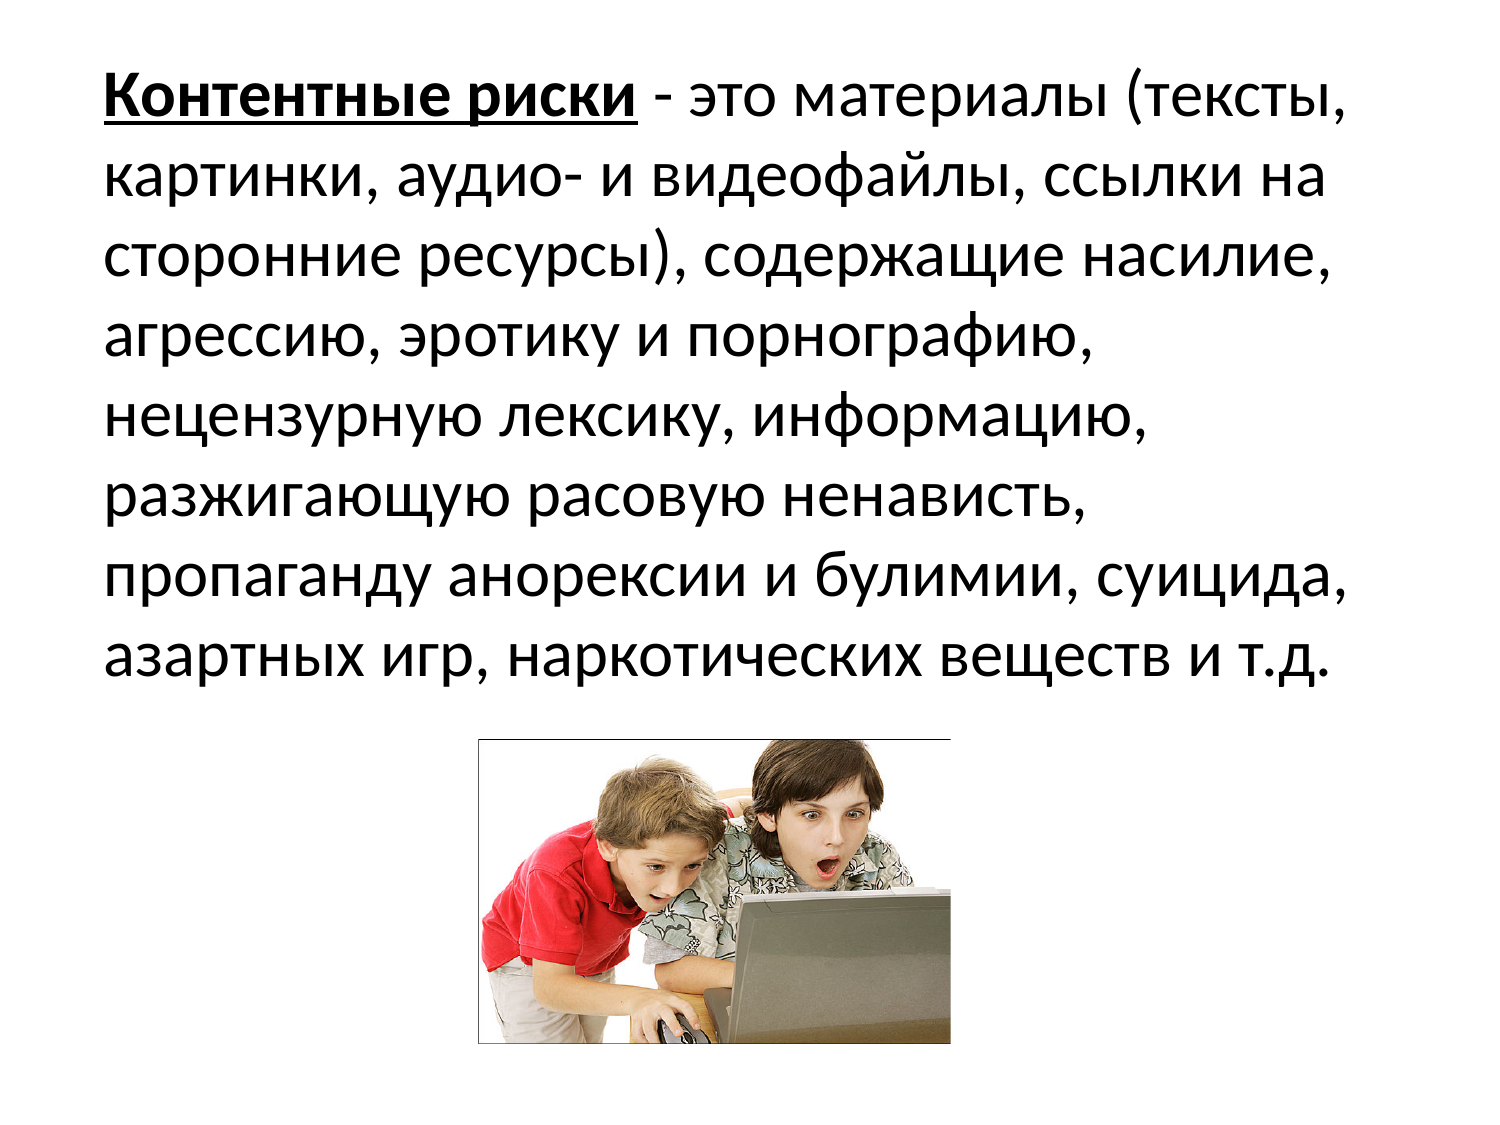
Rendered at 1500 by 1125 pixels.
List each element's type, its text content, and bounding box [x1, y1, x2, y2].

list Контентные риски - это материалы (тексты, картинки, аудио- и видеофайлы, ссылки на сторонние ресурсы), содержащие насилие, агрессию, эротику и порнографию, нецензурную лексику, информацию, разжигающую расовую ненависть, пропаганду анорексии и булимии, суицида, азартных игр, наркотических веществ и т.д. [88, 42, 1439, 786]
picture [478, 739, 951, 1045]
